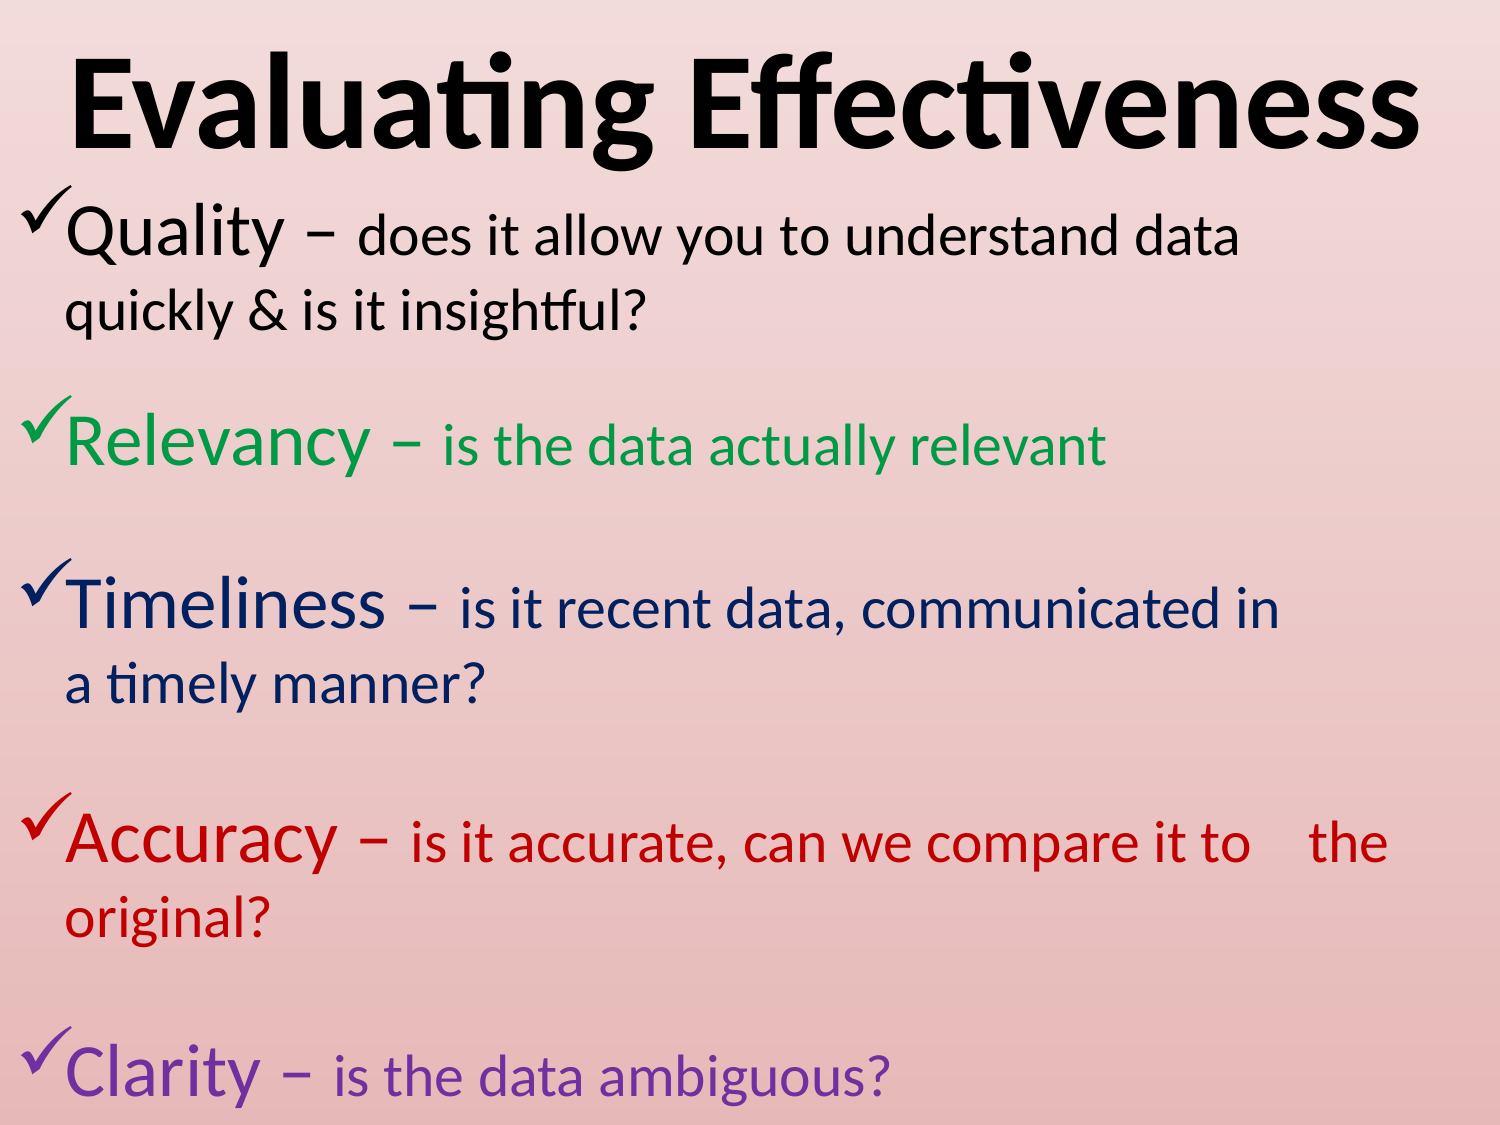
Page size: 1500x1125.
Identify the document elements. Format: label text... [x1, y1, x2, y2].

list Quality – does it allow you to understand data quickly & is it insightful? Relevancy – is the data actually relevant Timeliness – is it recent data, communicated in a timely manner? Accuracy – is it accurate, can we compare it to the original? Clarity – is the data ambiguous? [0, 172, 1500, 1125]
title Evaluating Effectiveness [53, 0, 1447, 172]
